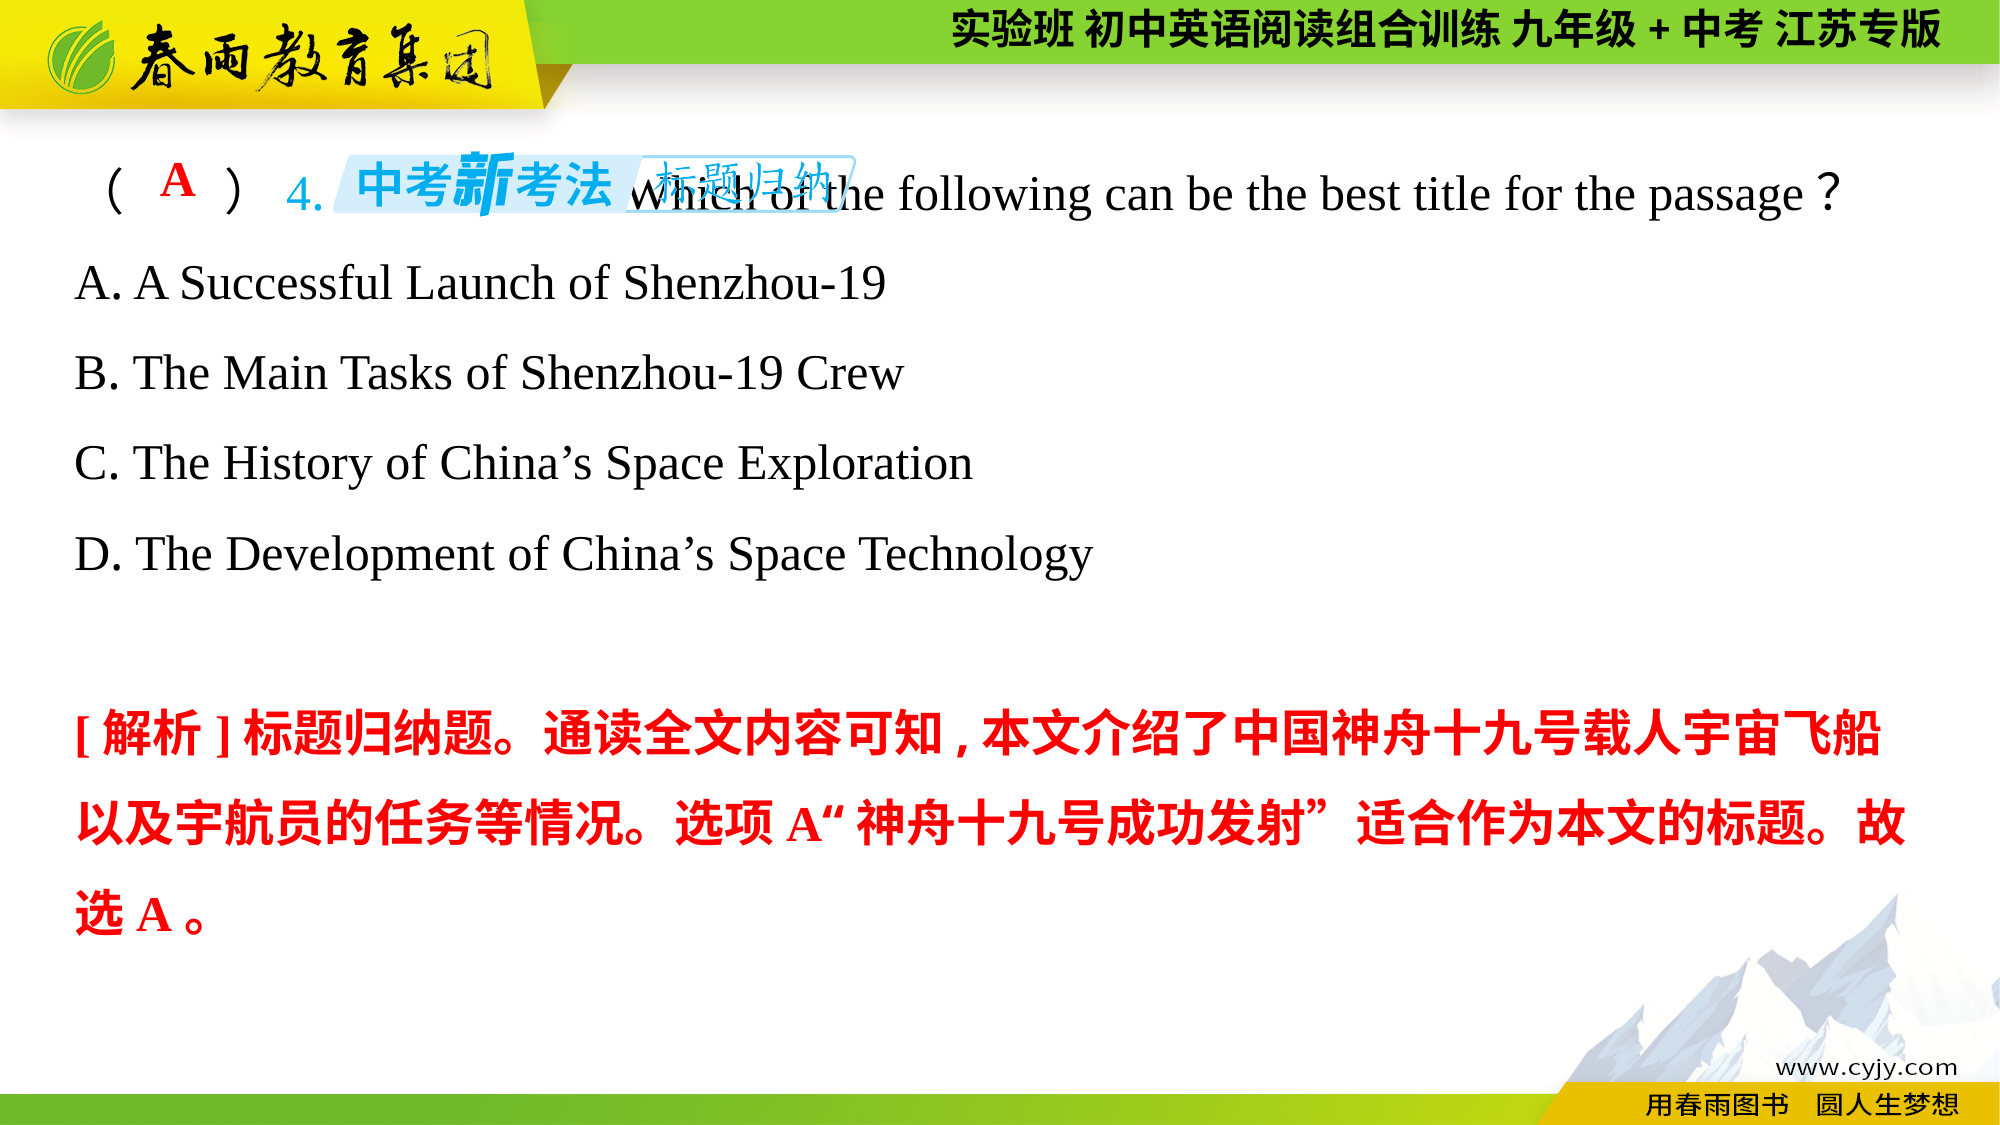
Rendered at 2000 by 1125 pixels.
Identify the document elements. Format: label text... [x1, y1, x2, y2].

picture [0, 0, 2000, 1125]
list （ ）4. Which of the following can be the best title for the passage？ A. A Successful Launch of Shenzhou-19 B. The Main Tasks of Shenzhou-19 Crew C. The History of China’s Space Exploration D. The Development of China’s Space Technology [59, 122, 1944, 664]
text_box A [145, 138, 212, 214]
text_box [解析]标题归纳题。通读全文内容可知,本文介绍了中国神舟十九号载人宇宙飞船以及宇航员的任务等情况。选项A“神舟十九号成功发射”适合作为本文的标题。故 选A。 [59, 664, 1944, 950]
